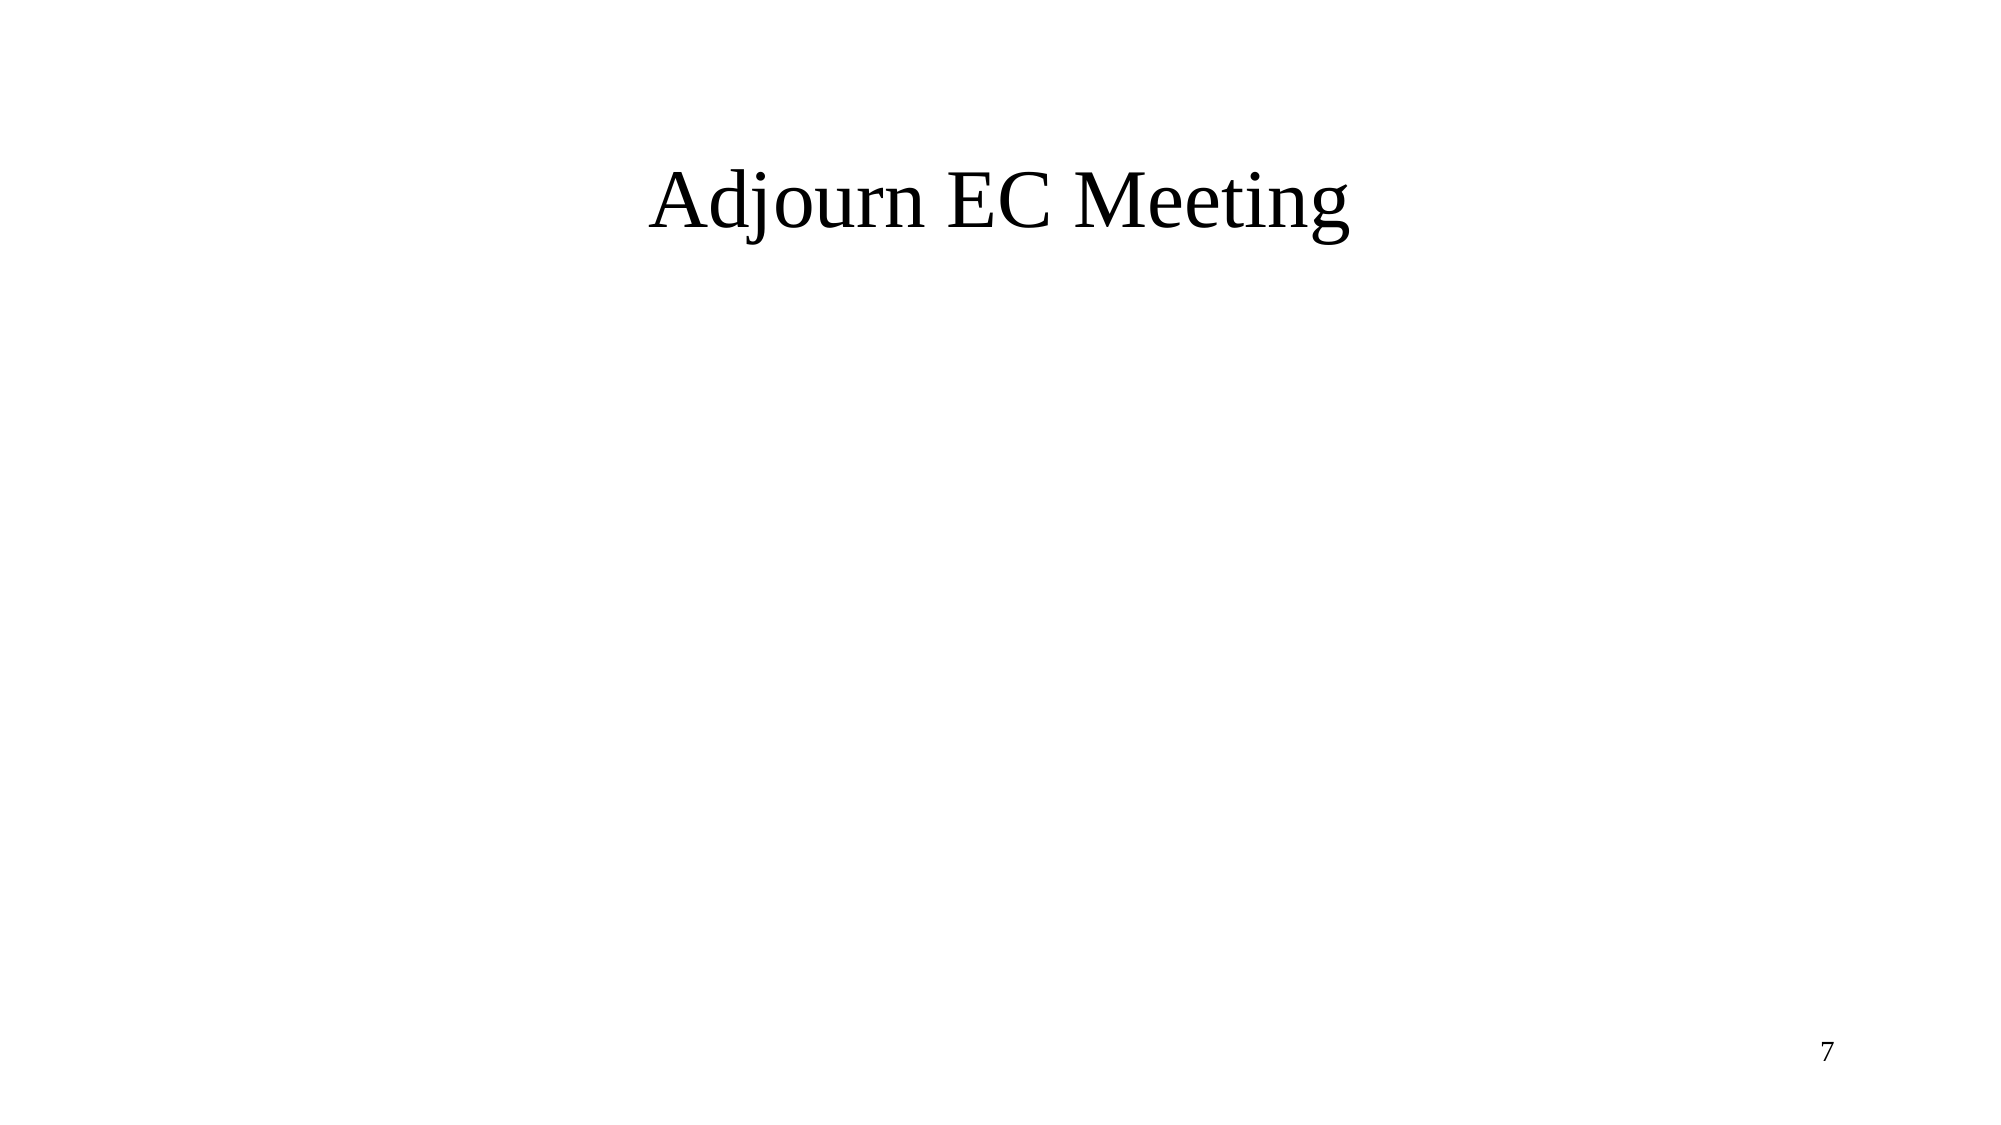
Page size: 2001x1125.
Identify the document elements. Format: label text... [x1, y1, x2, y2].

slide_number 7 [1433, 1024, 1851, 1101]
title Adjourn EC Meeting [149, 99, 1851, 288]
